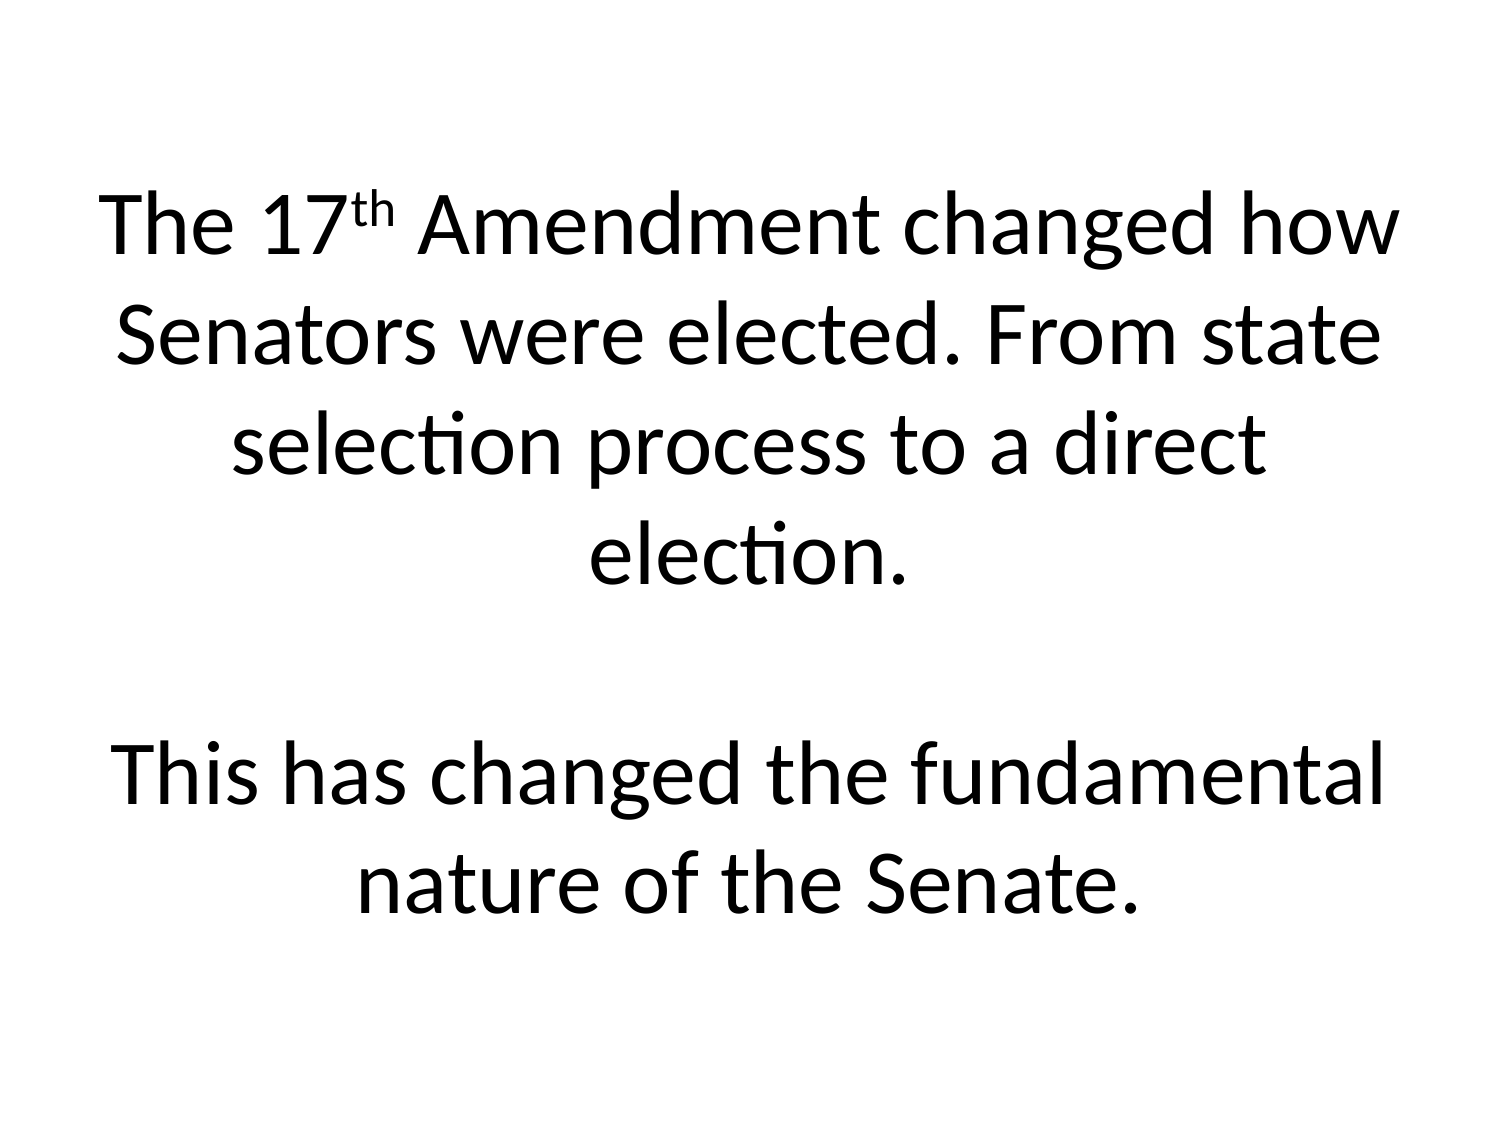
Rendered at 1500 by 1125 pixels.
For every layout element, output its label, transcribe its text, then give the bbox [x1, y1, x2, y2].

title The 17th Amendment changed how Senators were elected. From state selection process to a direct election. This has changed the fundamental nature of the Senate. [74, 44, 1426, 1051]
